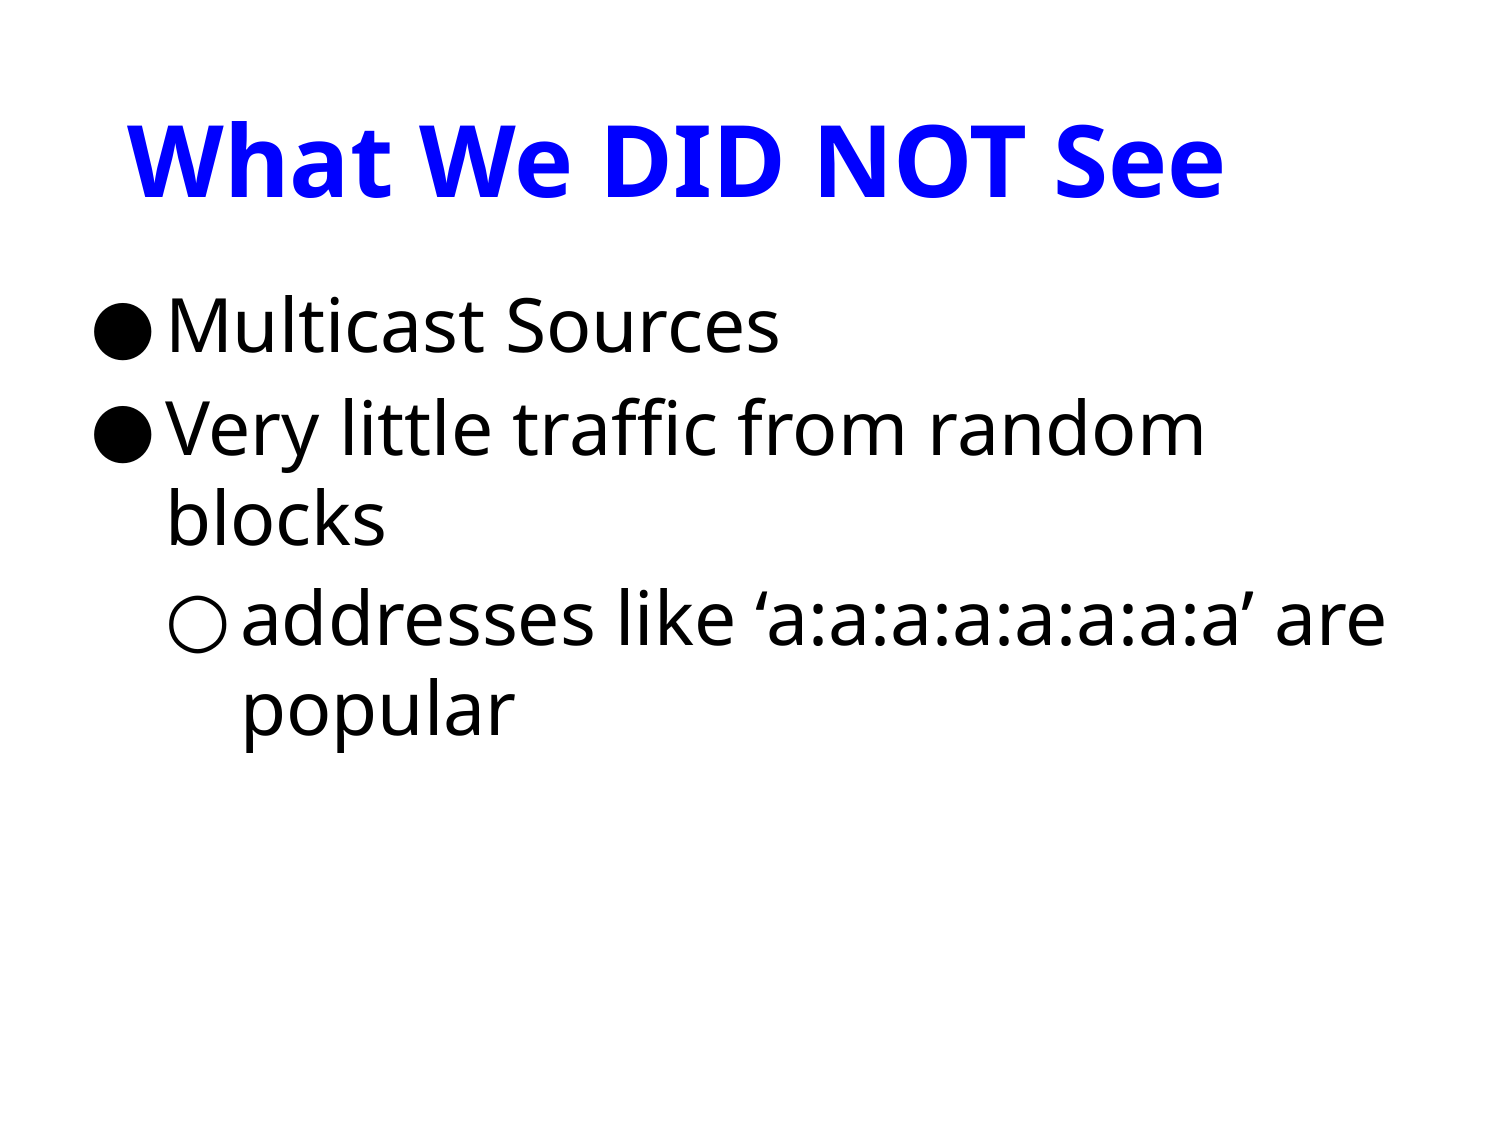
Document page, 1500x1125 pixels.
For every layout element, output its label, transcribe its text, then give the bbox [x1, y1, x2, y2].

title What We DID NOT See [75, 45, 1425, 233]
list Multicast Sources Very little traffic from random blocks addresses like ‘a:a:a:a:a:a:a:a’ are popular [75, 262, 1425, 664]
